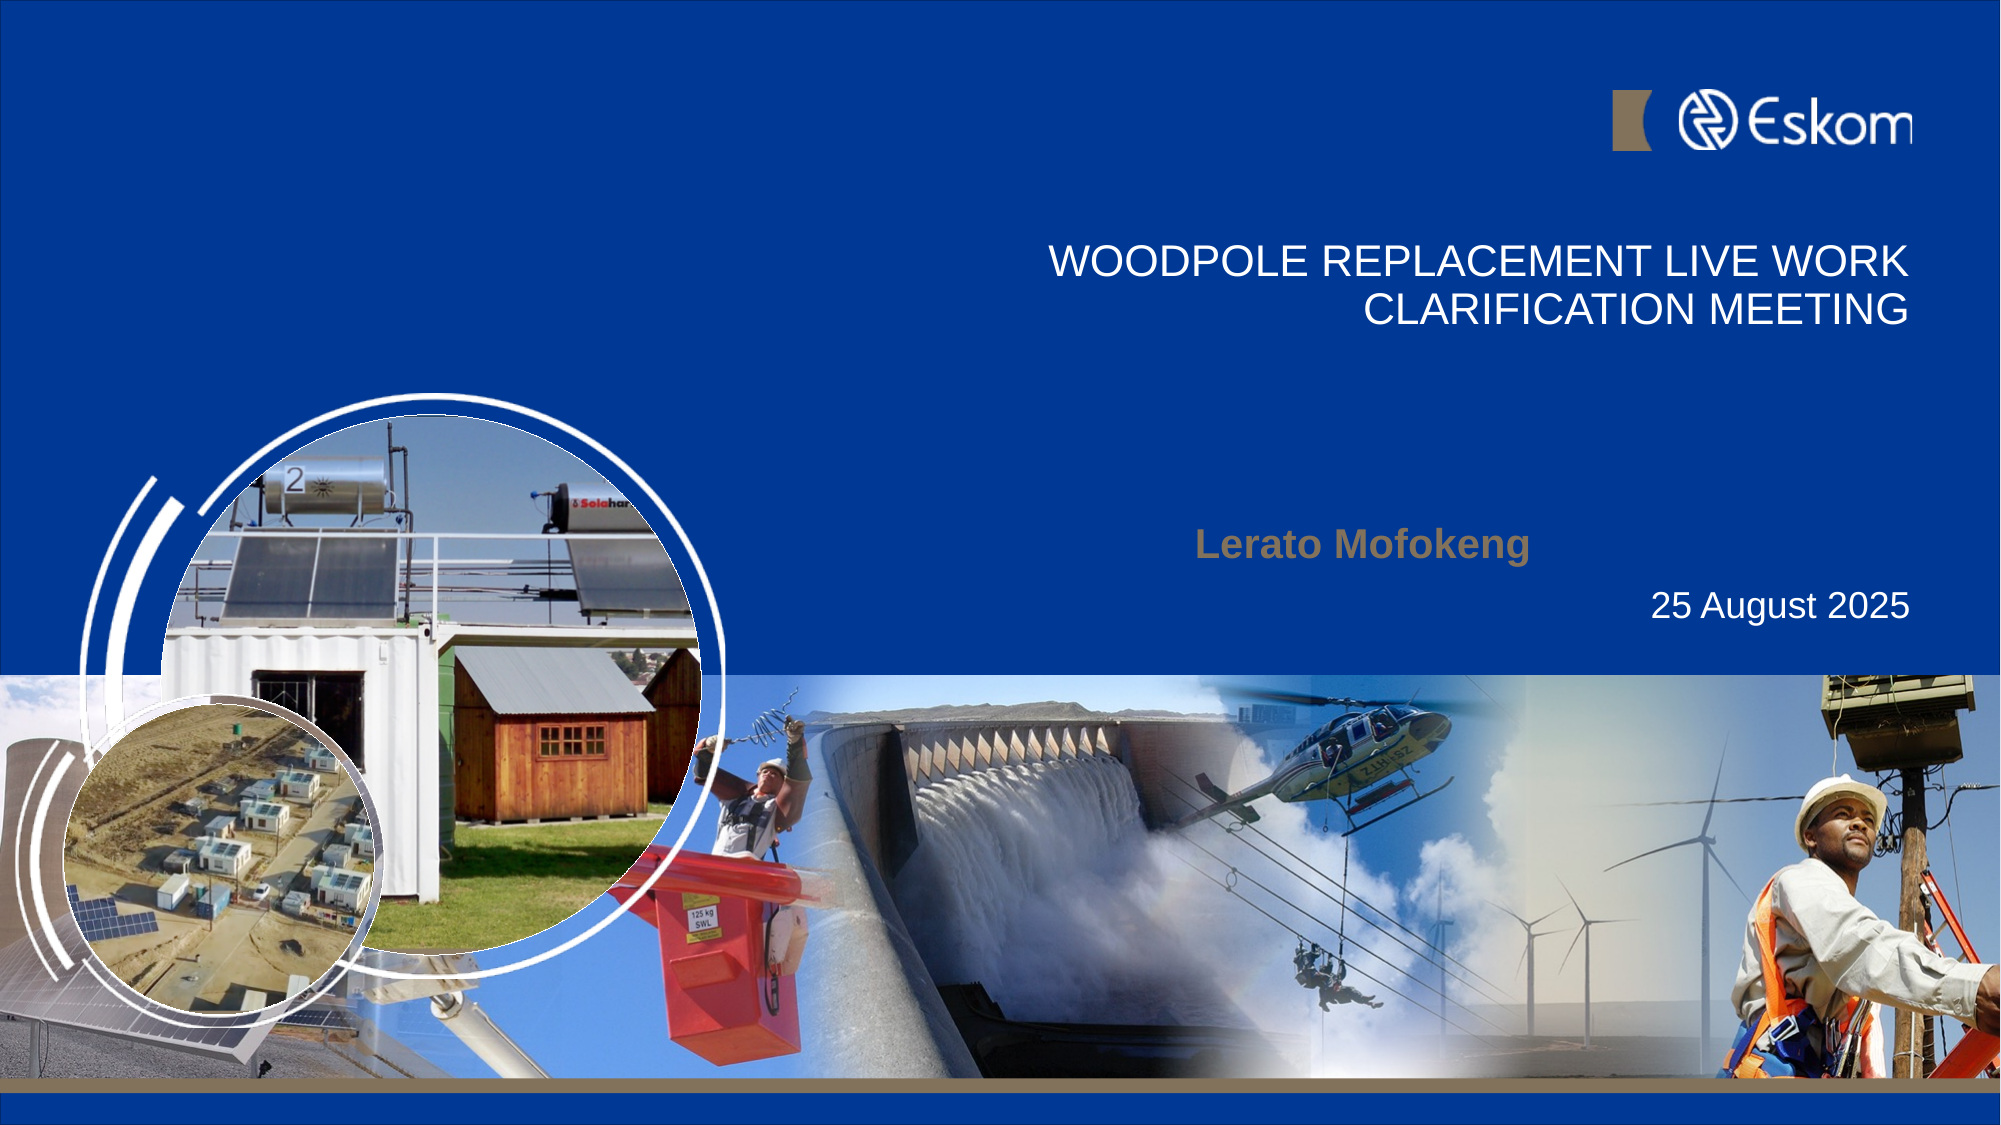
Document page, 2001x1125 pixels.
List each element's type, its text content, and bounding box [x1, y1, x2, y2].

subtitle Lerato Mofokeng [702, 509, 1547, 570]
picture [0, 414, 2000, 1078]
list 25 August 2025 [728, 578, 1926, 633]
title WOODPOLE REPLACEMENT LIVE WORK CLARIFICATION MEETING [728, 230, 1926, 342]
